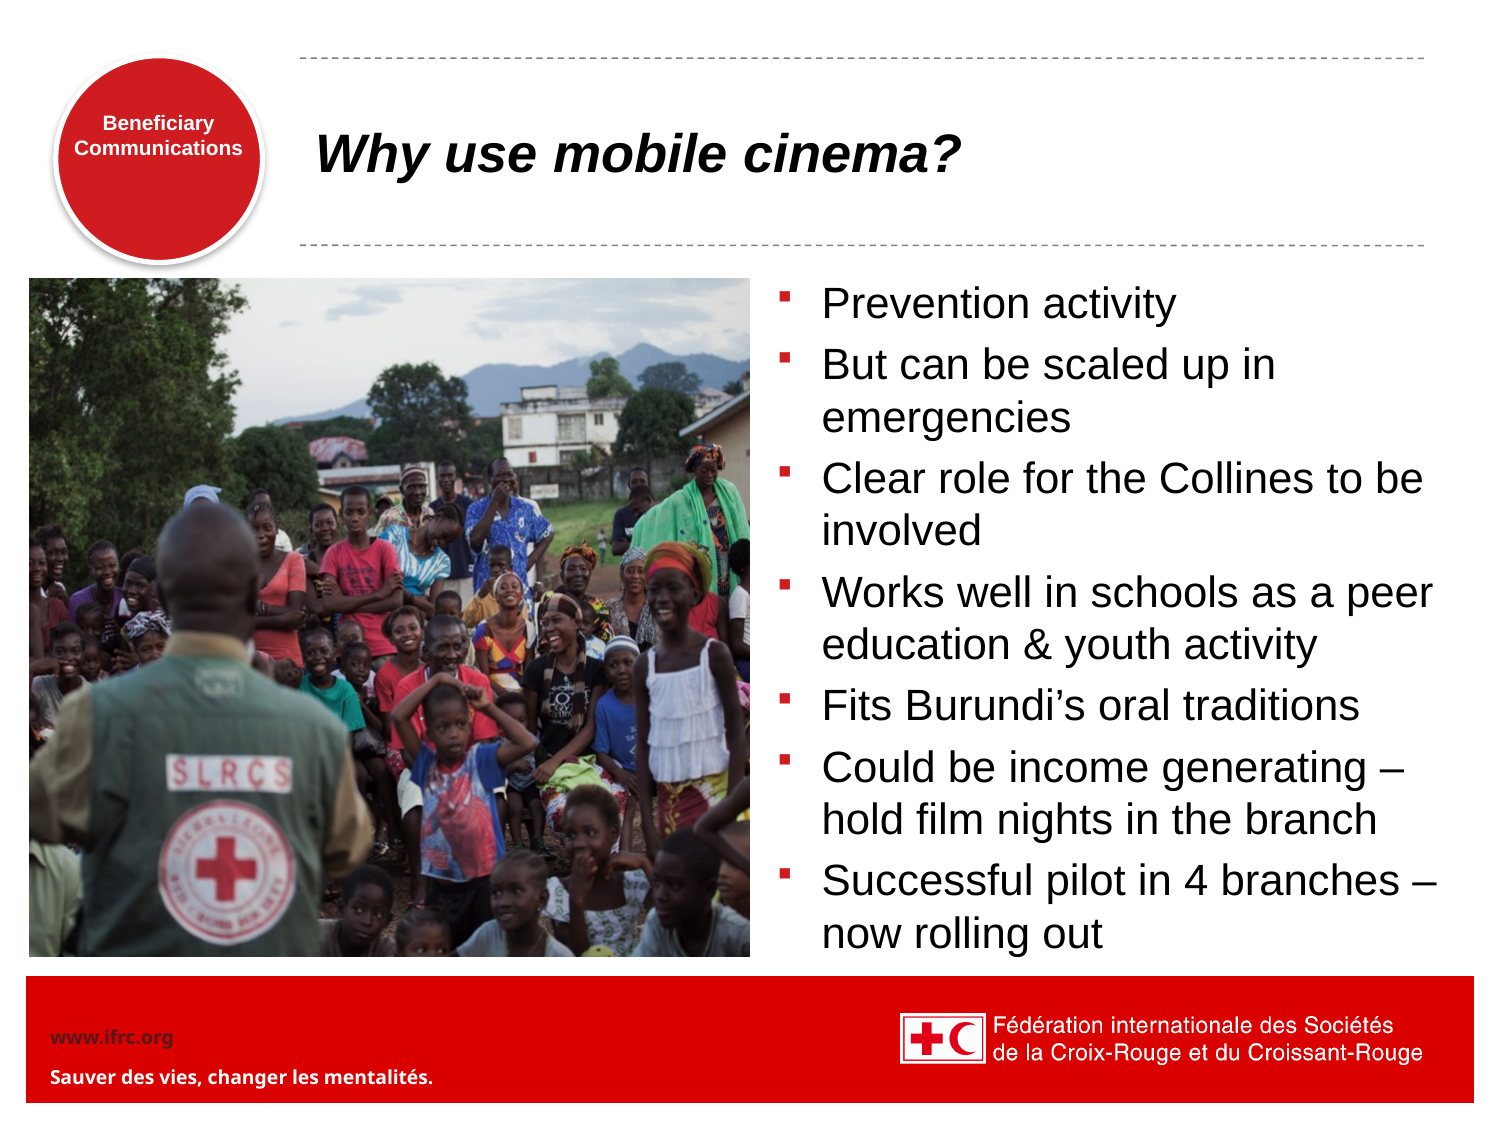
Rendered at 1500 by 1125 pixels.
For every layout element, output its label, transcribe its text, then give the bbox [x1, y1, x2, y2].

picture [29, 278, 750, 957]
list Prevention activity But can be scaled up in emergencies Clear role for the Collines to be involved Works well in schools as a peer education & youth activity Fits Burundi’s oral traditions Could be income generating – hold film nights in the branch Successful pilot in 4 branches – now rolling out [761, 266, 1471, 955]
picture [900, 1013, 1422, 1065]
title Why use mobile cinema? [299, 57, 1426, 246]
